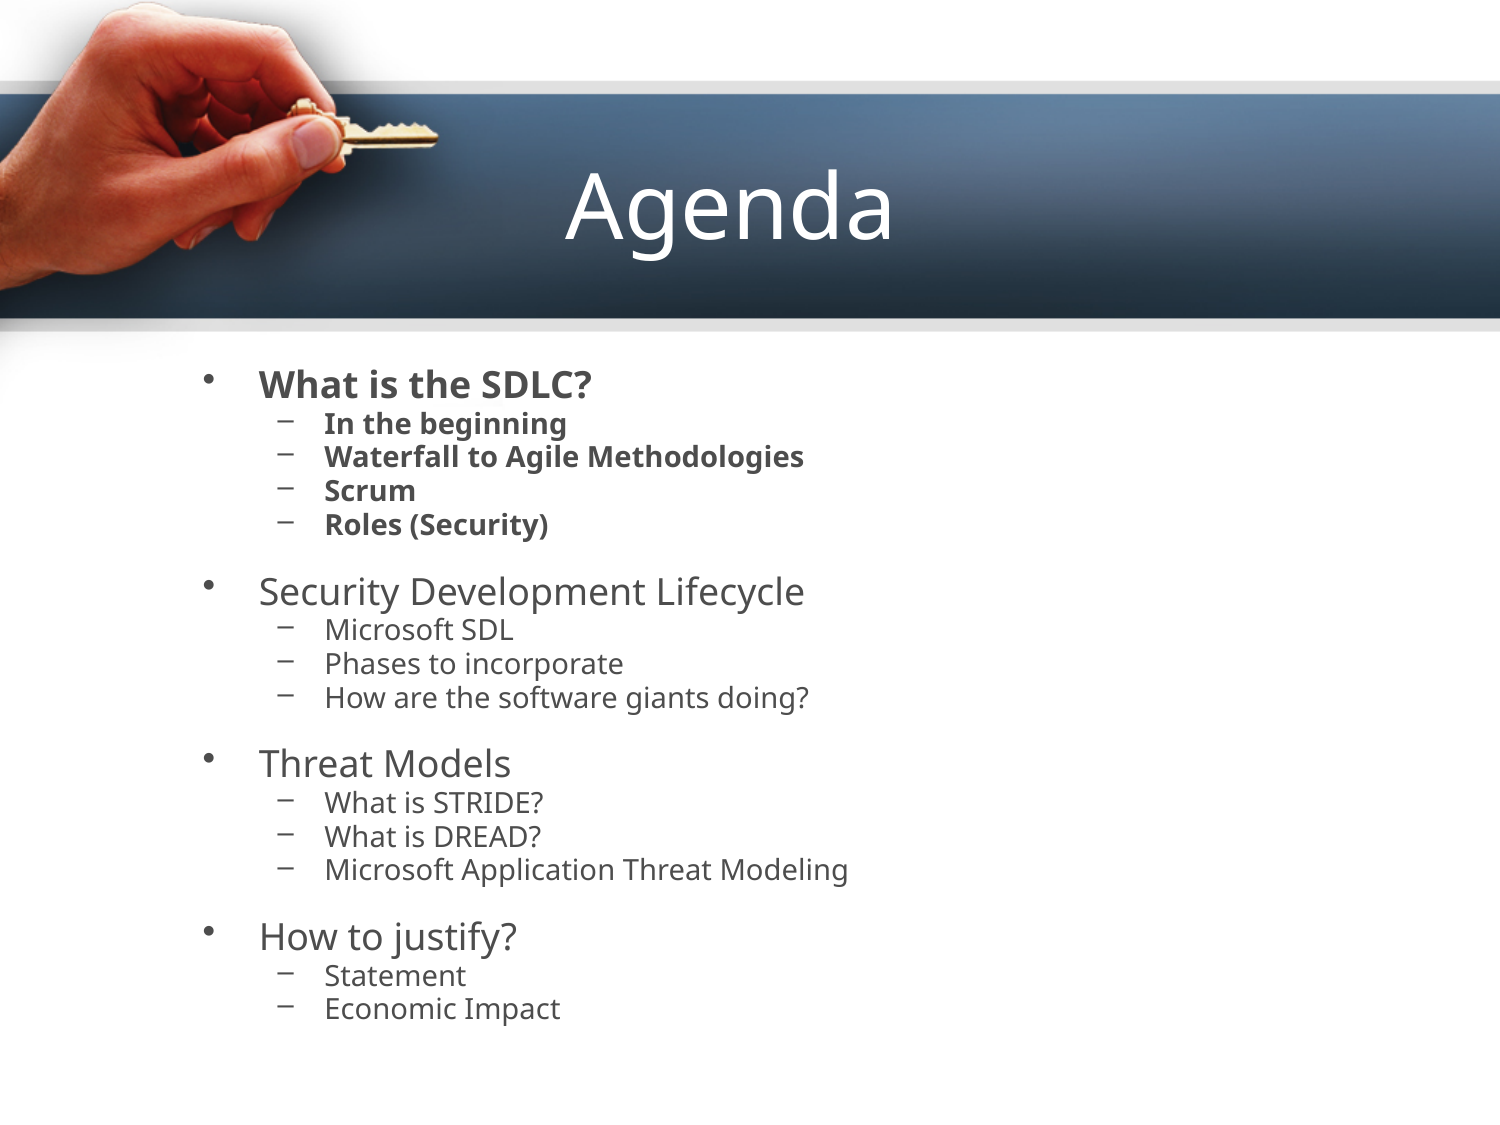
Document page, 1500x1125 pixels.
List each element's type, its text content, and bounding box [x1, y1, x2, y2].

picture [0, 0, 1500, 1125]
title Agenda [337, 137, 1126, 268]
list What is the SDLC? In the beginning Waterfall to Agile Methodologies Scrum Roles (Security) Security Development Lifecycle Microsoft SDL Phases to incorporate How are the software giants doing? Threat Models What is STRIDE? What is DREAD? Microsoft Application Threat Modeling How to justify? Statement Economic Impact [187, 362, 1288, 1125]
